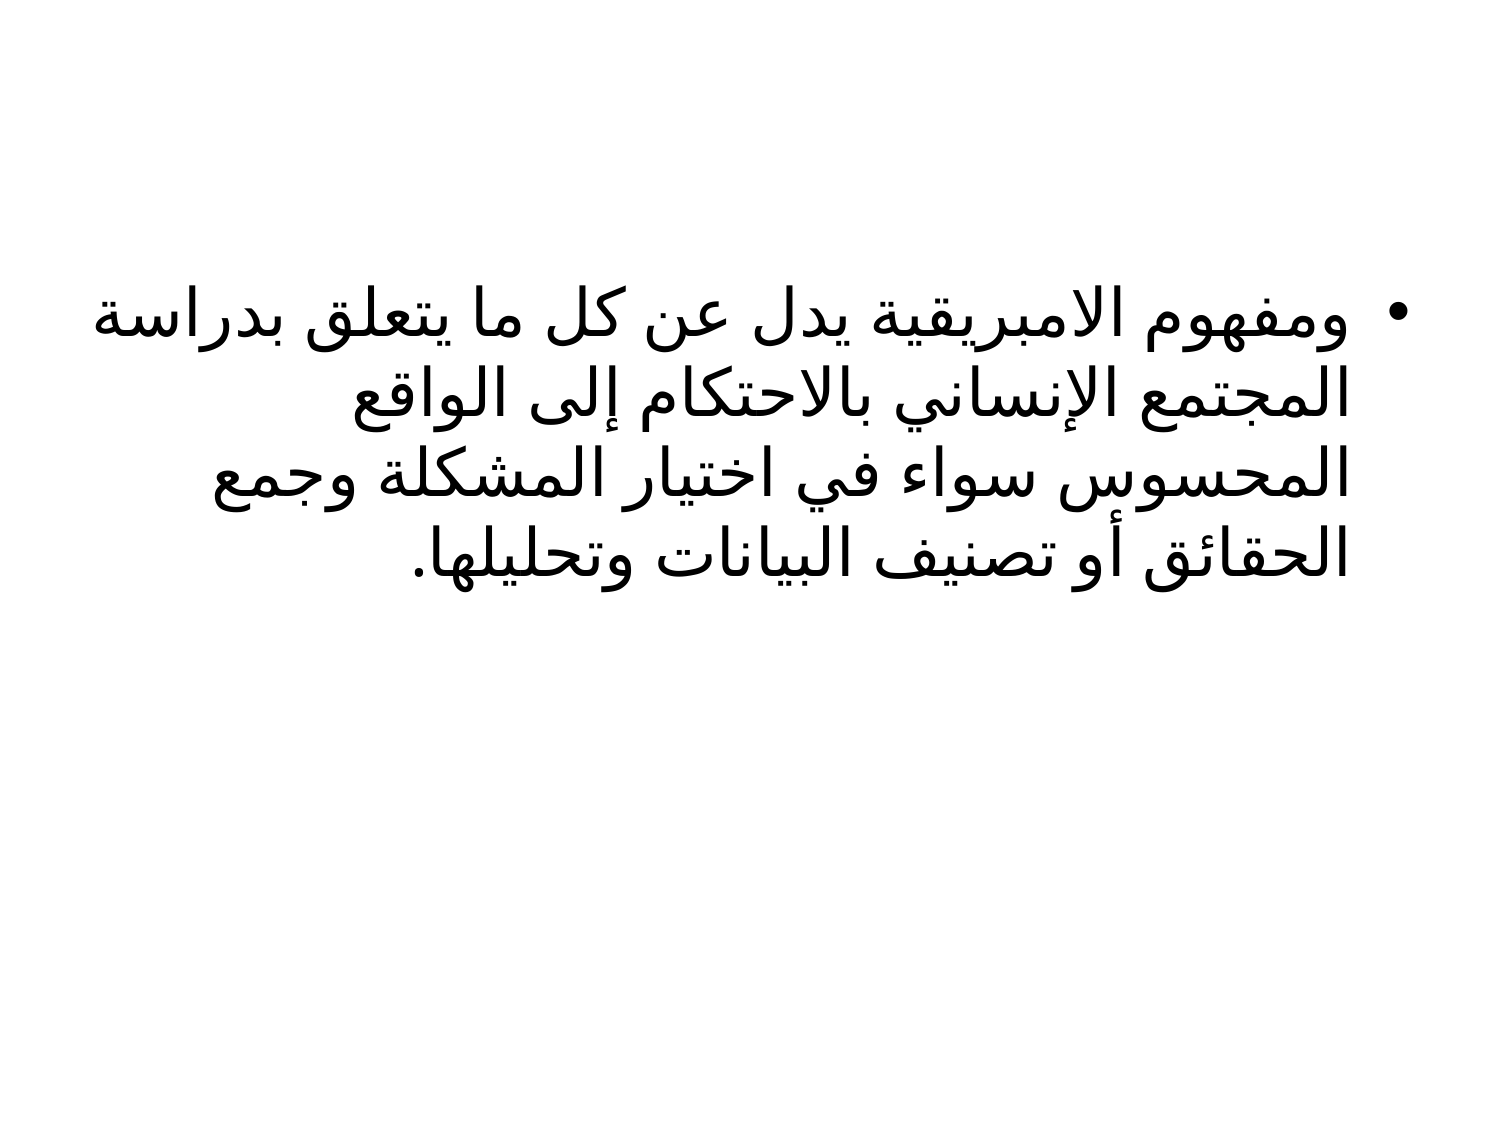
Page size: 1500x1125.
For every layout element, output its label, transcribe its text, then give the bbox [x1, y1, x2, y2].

list ومفهوم الامبريقية يدل عن كل ما يتعلق بدراسة المجتمع الإنساني بالاحتكام إلى الواقع المحسوس سواء في اختيار المشكلة وجمع الحقائق أو تصنيف البيانات وتحليلها. [75, 262, 1425, 1005]
